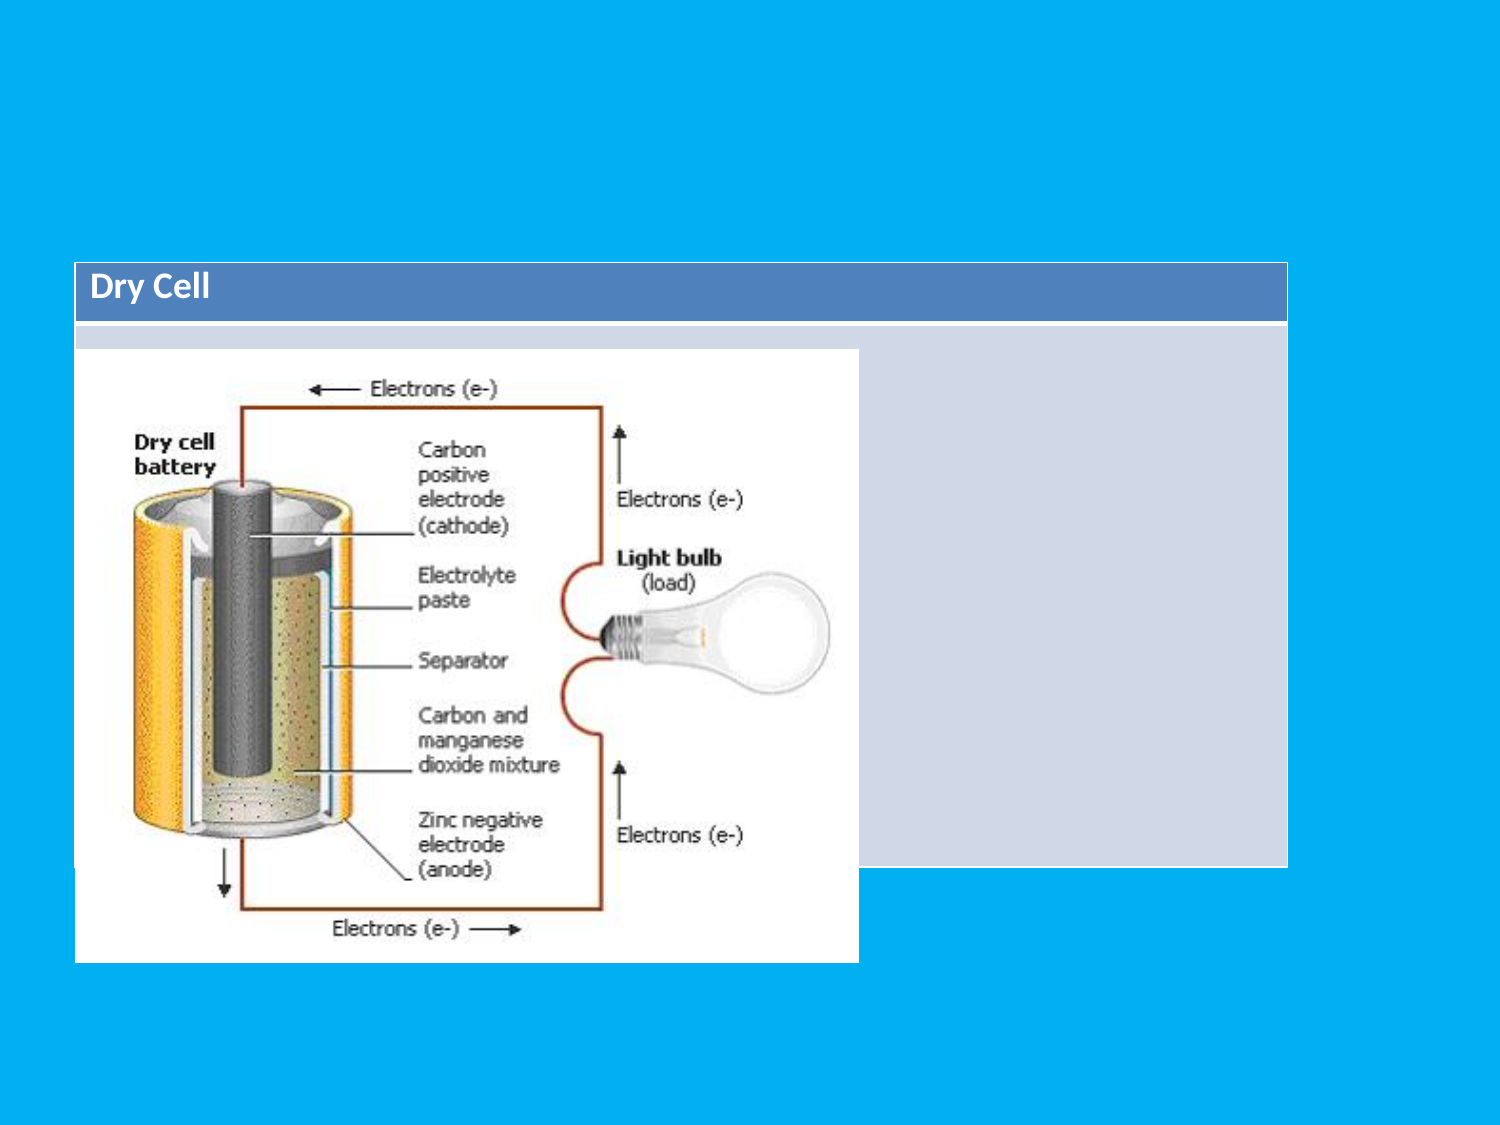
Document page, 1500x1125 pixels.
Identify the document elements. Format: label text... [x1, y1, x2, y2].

table_header Dry Cell [76, 263, 1287, 321]
picture [75, 349, 859, 962]
table_cell [76, 326, 1287, 866]
